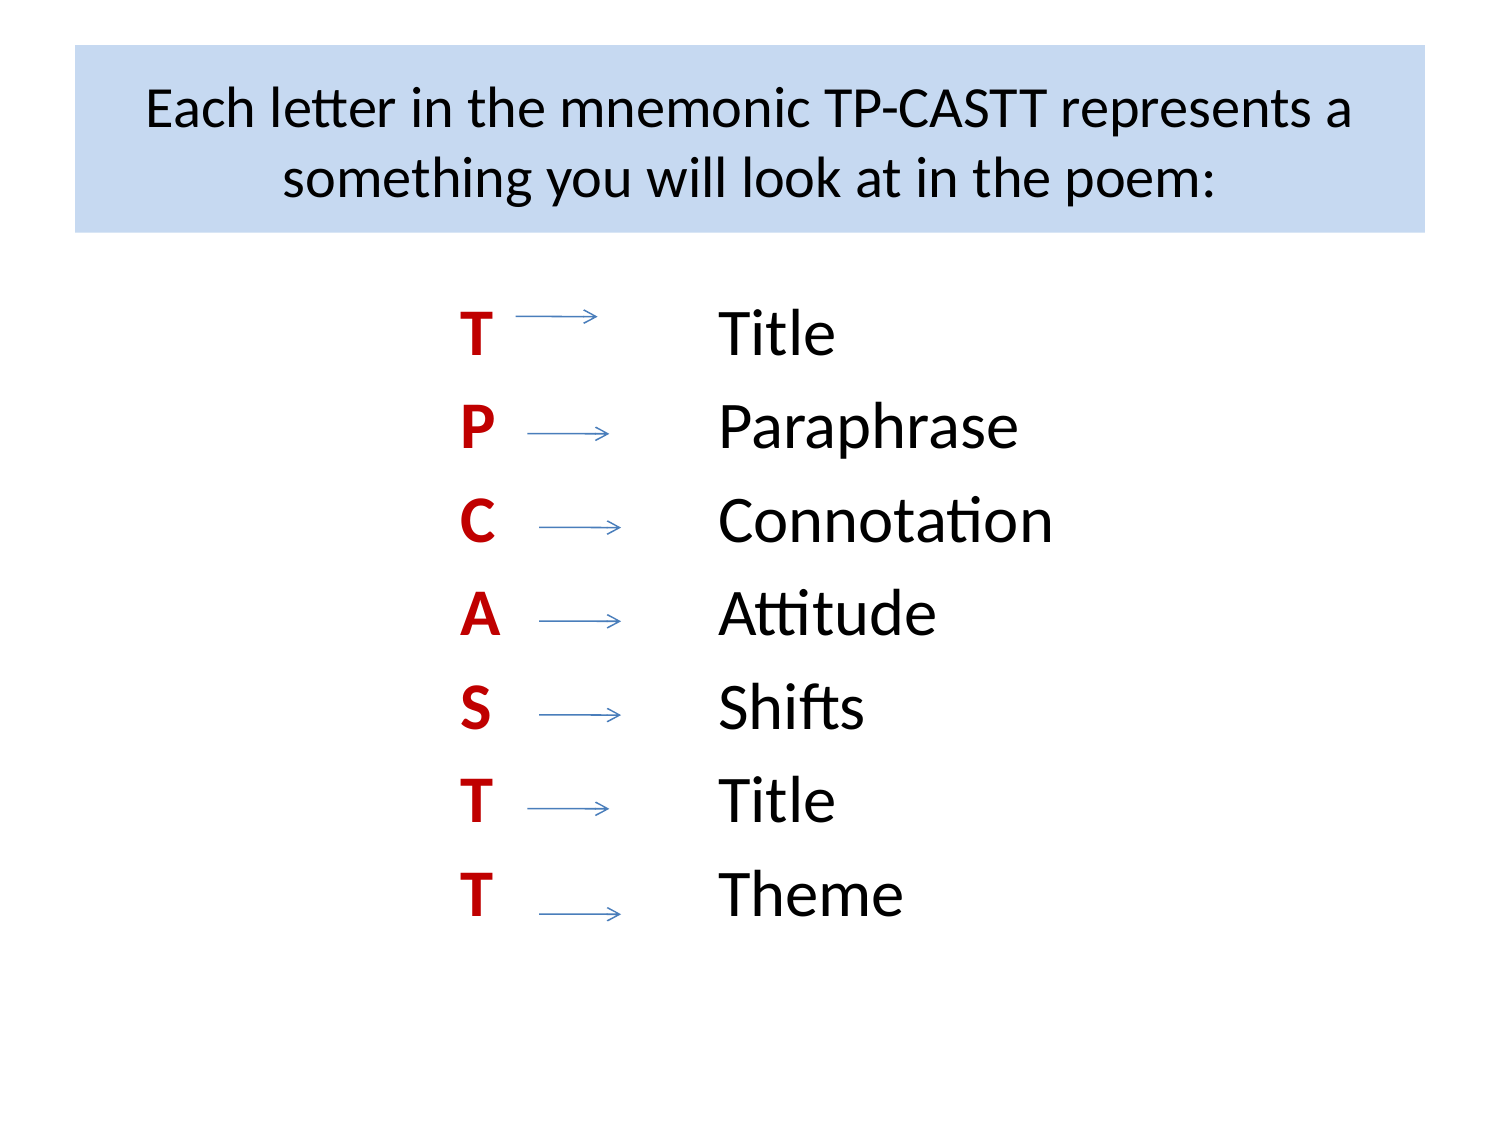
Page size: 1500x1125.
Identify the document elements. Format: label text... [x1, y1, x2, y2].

title Each letter in the mnemonic TP-CASTT represents a something you will look at in the poem: [75, 45, 1425, 233]
list T P C A S T T [445, 281, 657, 1024]
text_box Title Paraphrase Connotation Attitude Shifts Title Theme [703, 281, 1161, 1024]
